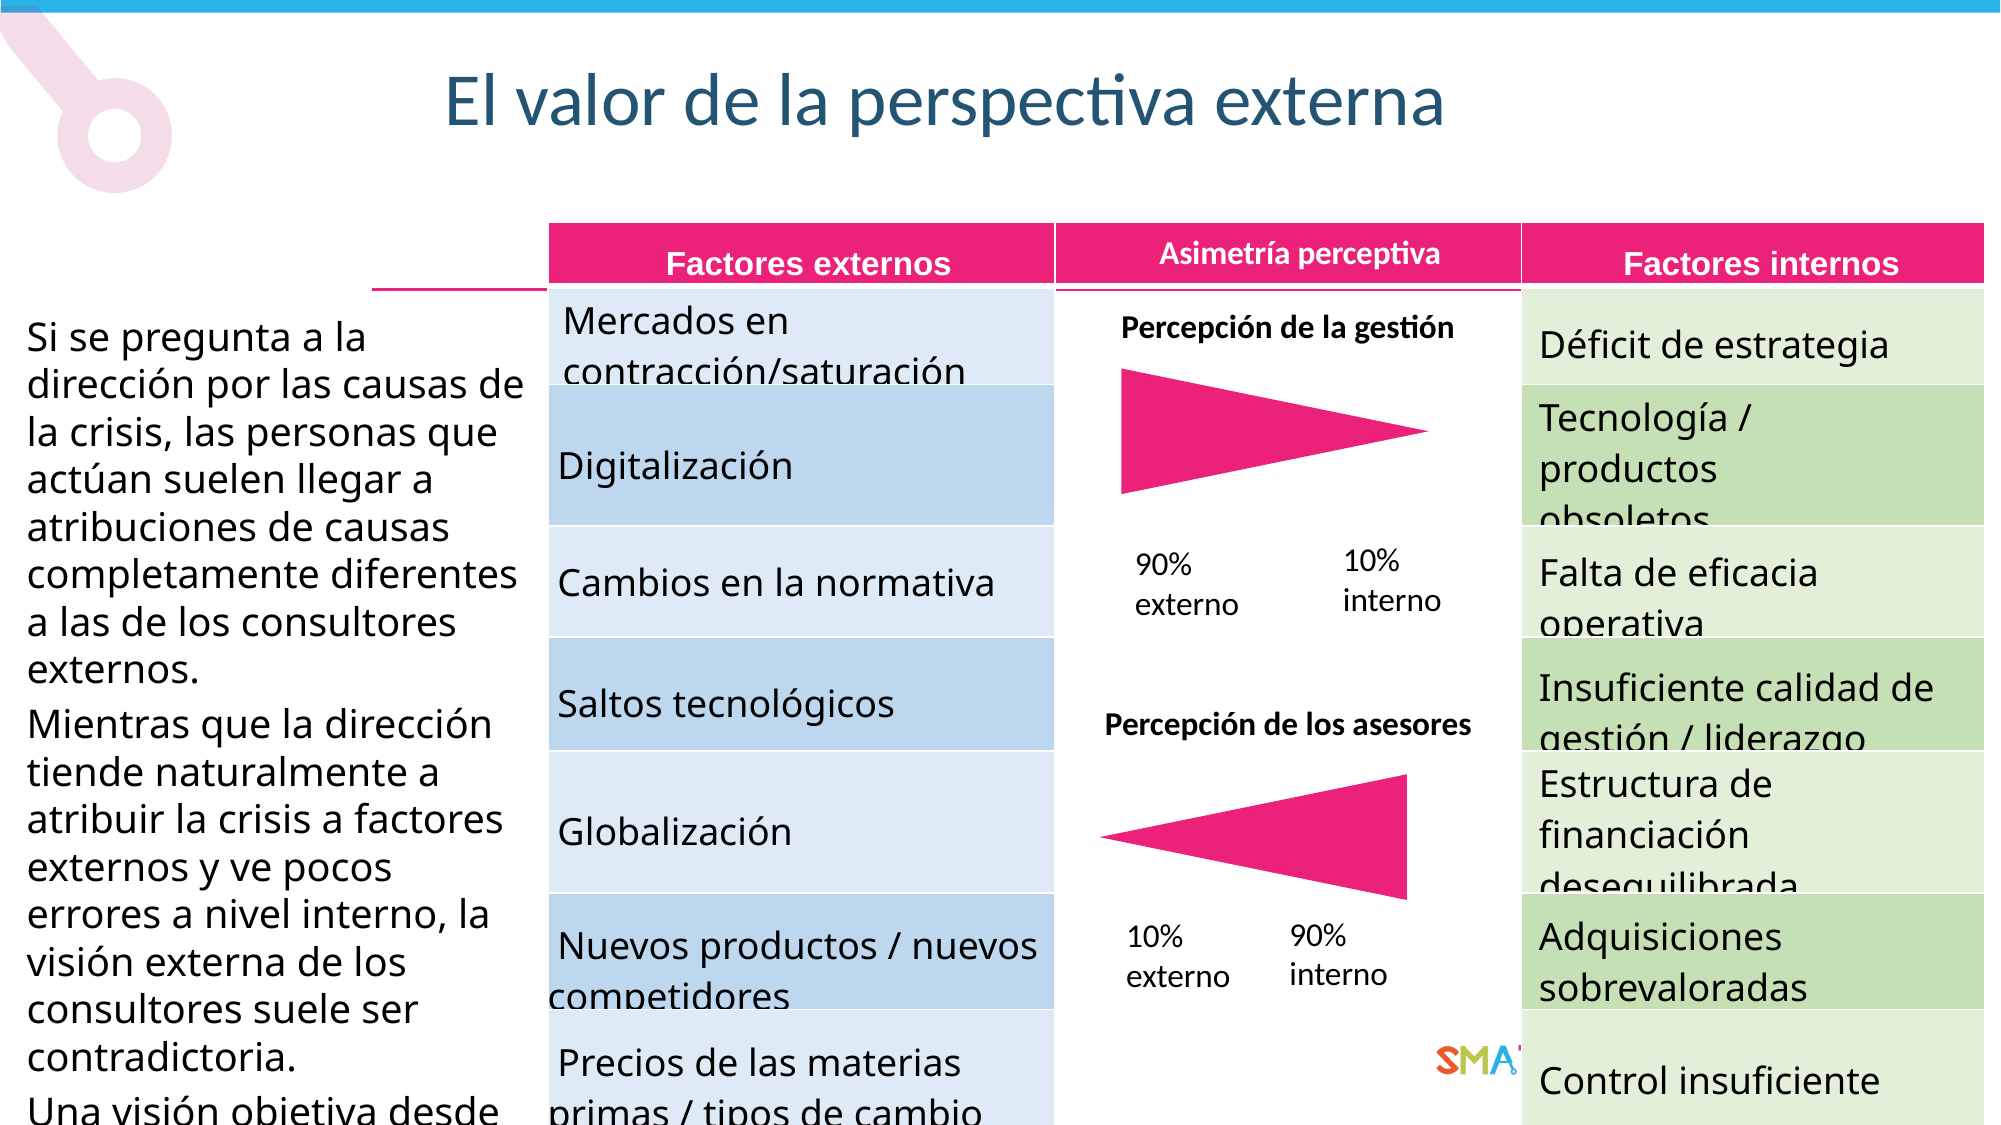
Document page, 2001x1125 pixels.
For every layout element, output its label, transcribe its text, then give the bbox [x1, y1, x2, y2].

table_cell Tecnología / productos obsoletos [1522, 385, 1984, 525]
table_cell Adquisiciones sobrevaloradas [1522, 894, 1984, 1009]
table_cell Estructura de financiación desequilibrada [1522, 752, 1984, 892]
table_header Asimetría perceptiva [1056, 223, 1521, 283]
table_cell Saltos tecnológicos [549, 638, 1054, 750]
text_box Si se pregunta a la dirección por las causas de la crisis, las personas que actúan suelen llegar a atribuciones de causas completamente diferentes a las de los consultores externos. Mientras que la dirección tiende naturalmente a atribuir la crisis a factores externos y ve pocos errores a nivel interno, la visión externa de los consultores suele ser contradictoria. Una visión objetiva desde el exterior es especialmente útil en una crisis. [13, 304, 547, 1125]
table_cell Cambios en la normativa [549, 527, 1054, 636]
text_box 90% interno [1274, 905, 1404, 1000]
list El valor de la perspectiva externa [429, 52, 1882, 168]
table_header Factores internos [1522, 223, 1984, 283]
table_header Factores externos [549, 223, 1054, 283]
picture [0, 6, 224, 218]
text_box [1099, 773, 1409, 902]
text_box 90% externo [1120, 534, 1255, 629]
table_cell Precios de las materias primas / tipos de cambio [549, 1010, 1054, 1125]
table_cell Control insuficiente [1522, 1010, 1984, 1125]
table_cell Digitalización [549, 385, 1054, 525]
table_cell Déficit de estrategia [1522, 289, 1984, 384]
text_box Percepción de la gestión [1106, 297, 1471, 353]
table_cell Nuevos productos / nuevos competidores [549, 894, 1054, 1009]
table_cell Falta de eficacia operativa [1522, 527, 1984, 636]
table_cell Mercados en contracción/saturación [549, 289, 1054, 384]
text_box Percepción de los asesores [1090, 695, 1488, 750]
text_box [1120, 367, 1429, 496]
table_cell Globalización [549, 752, 1054, 892]
table_cell Insuficiente calidad de gestión / liderazgo [1522, 638, 1984, 750]
text_box 10% interno [1328, 530, 1457, 626]
text_box 10% externo [1111, 906, 1246, 1002]
table_cell [1056, 289, 1521, 1125]
